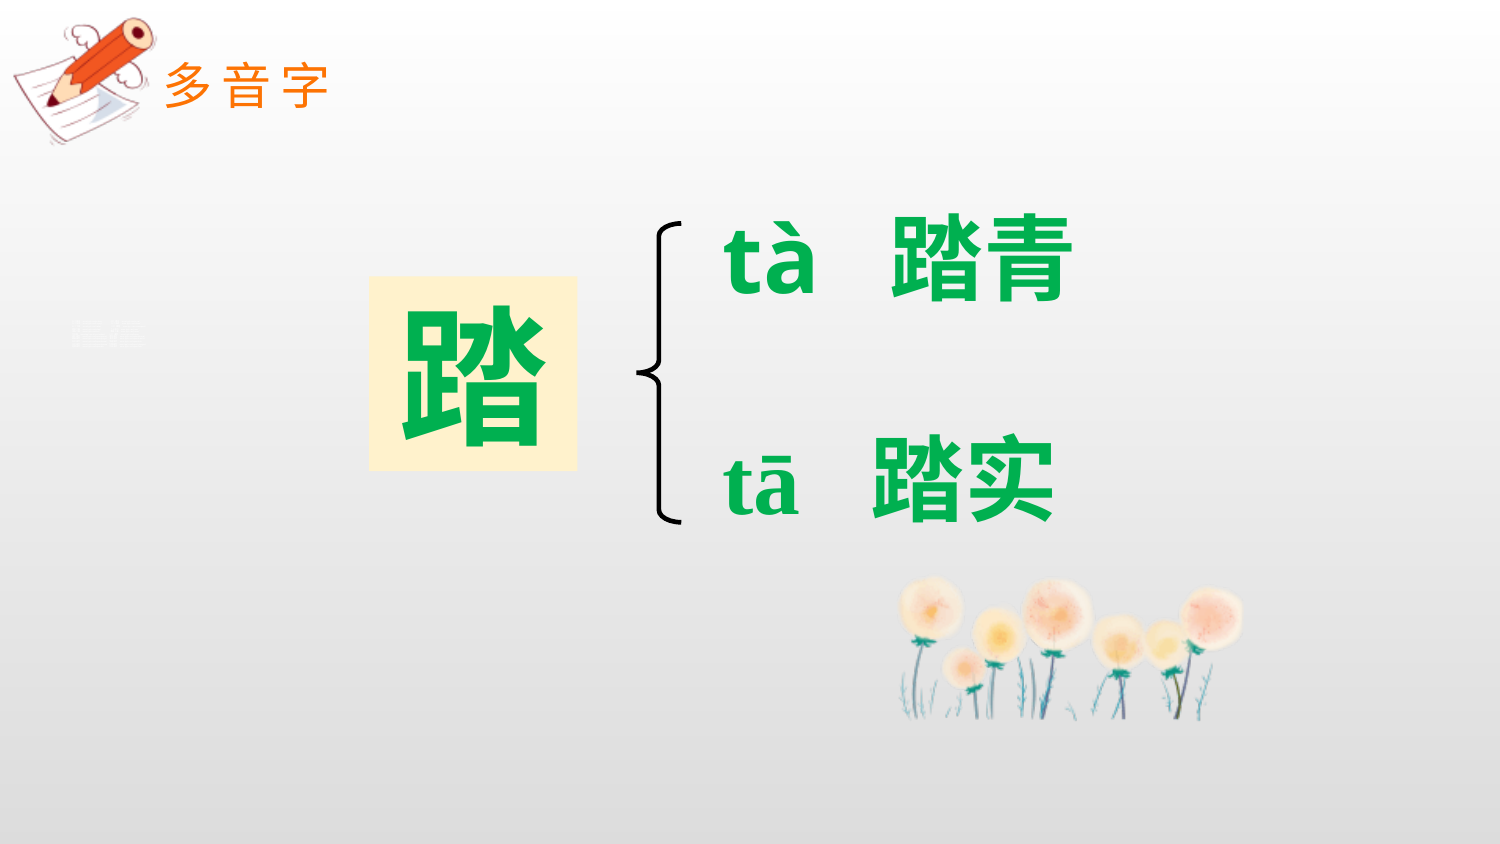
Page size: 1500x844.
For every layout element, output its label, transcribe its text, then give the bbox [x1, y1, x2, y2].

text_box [369, 223, 682, 523]
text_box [6, 0, 354, 164]
text_box tà 踏青 [711, 194, 1093, 319]
picture [895, 555, 1244, 729]
text_box tā 踏实 [711, 415, 1093, 540]
